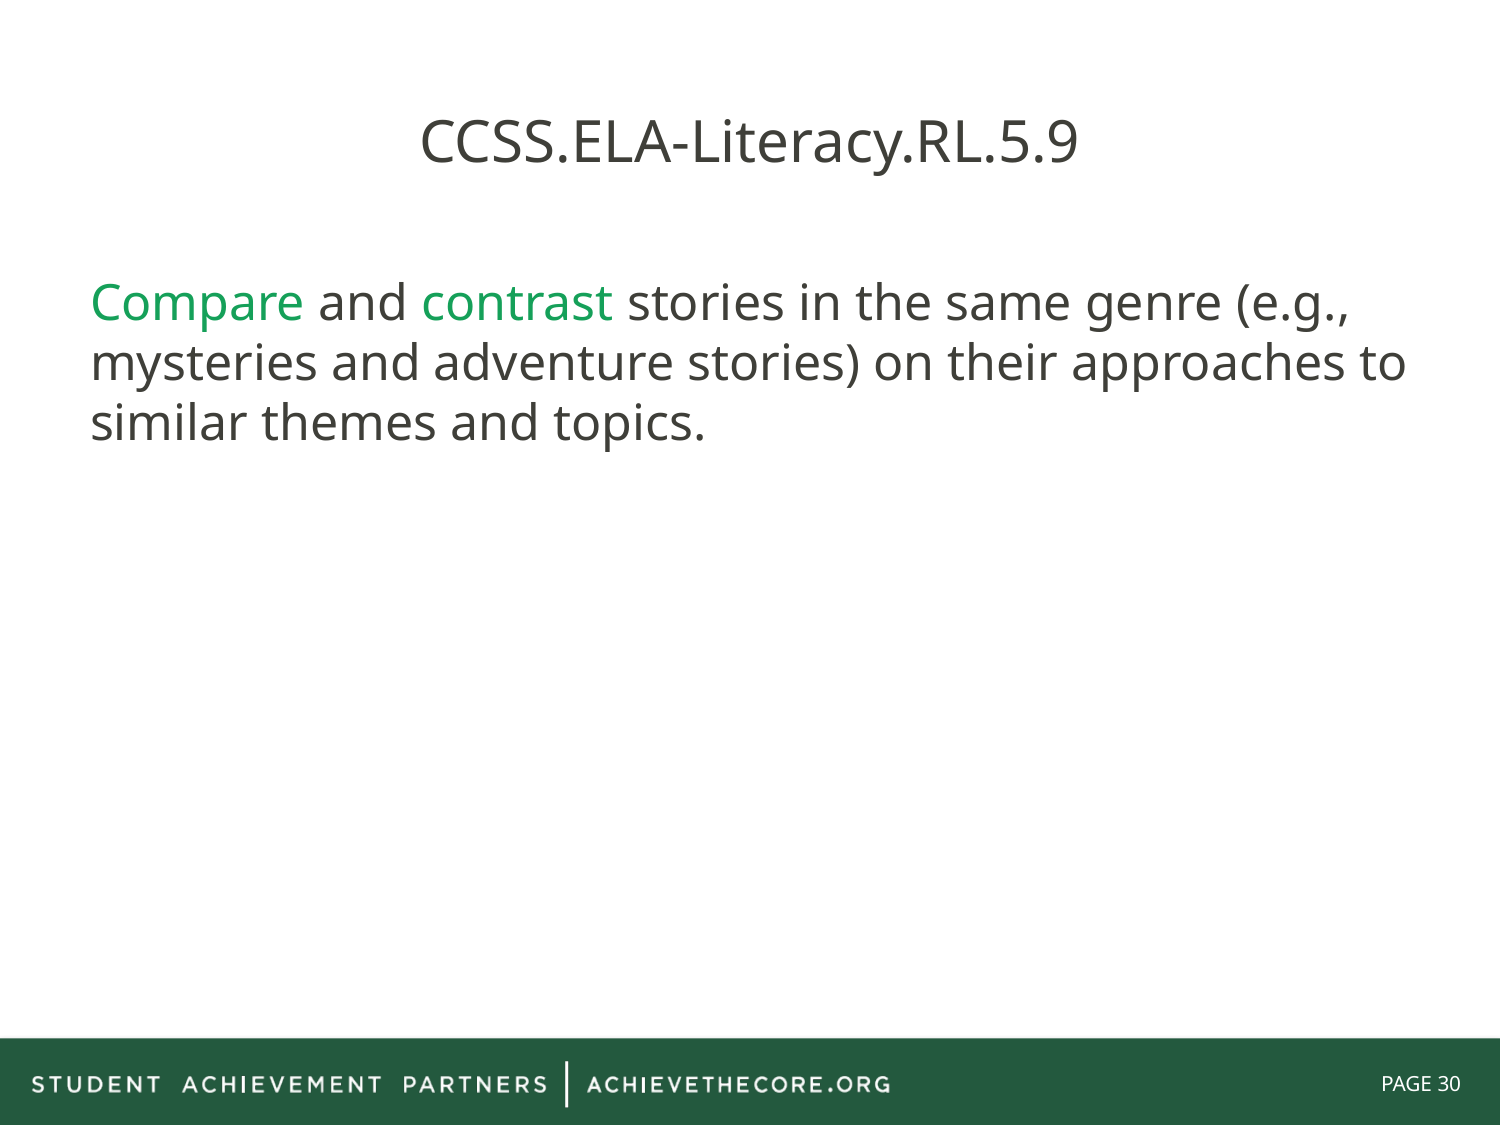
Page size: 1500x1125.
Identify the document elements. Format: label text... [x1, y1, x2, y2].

title CCSS.ELA-Literacy.RL.5.9 [75, 45, 1425, 233]
list Compare and contrast stories in the same genre (e.g., mysteries and adventure stories) on their approaches to similar themes and topics. [75, 262, 1425, 1005]
